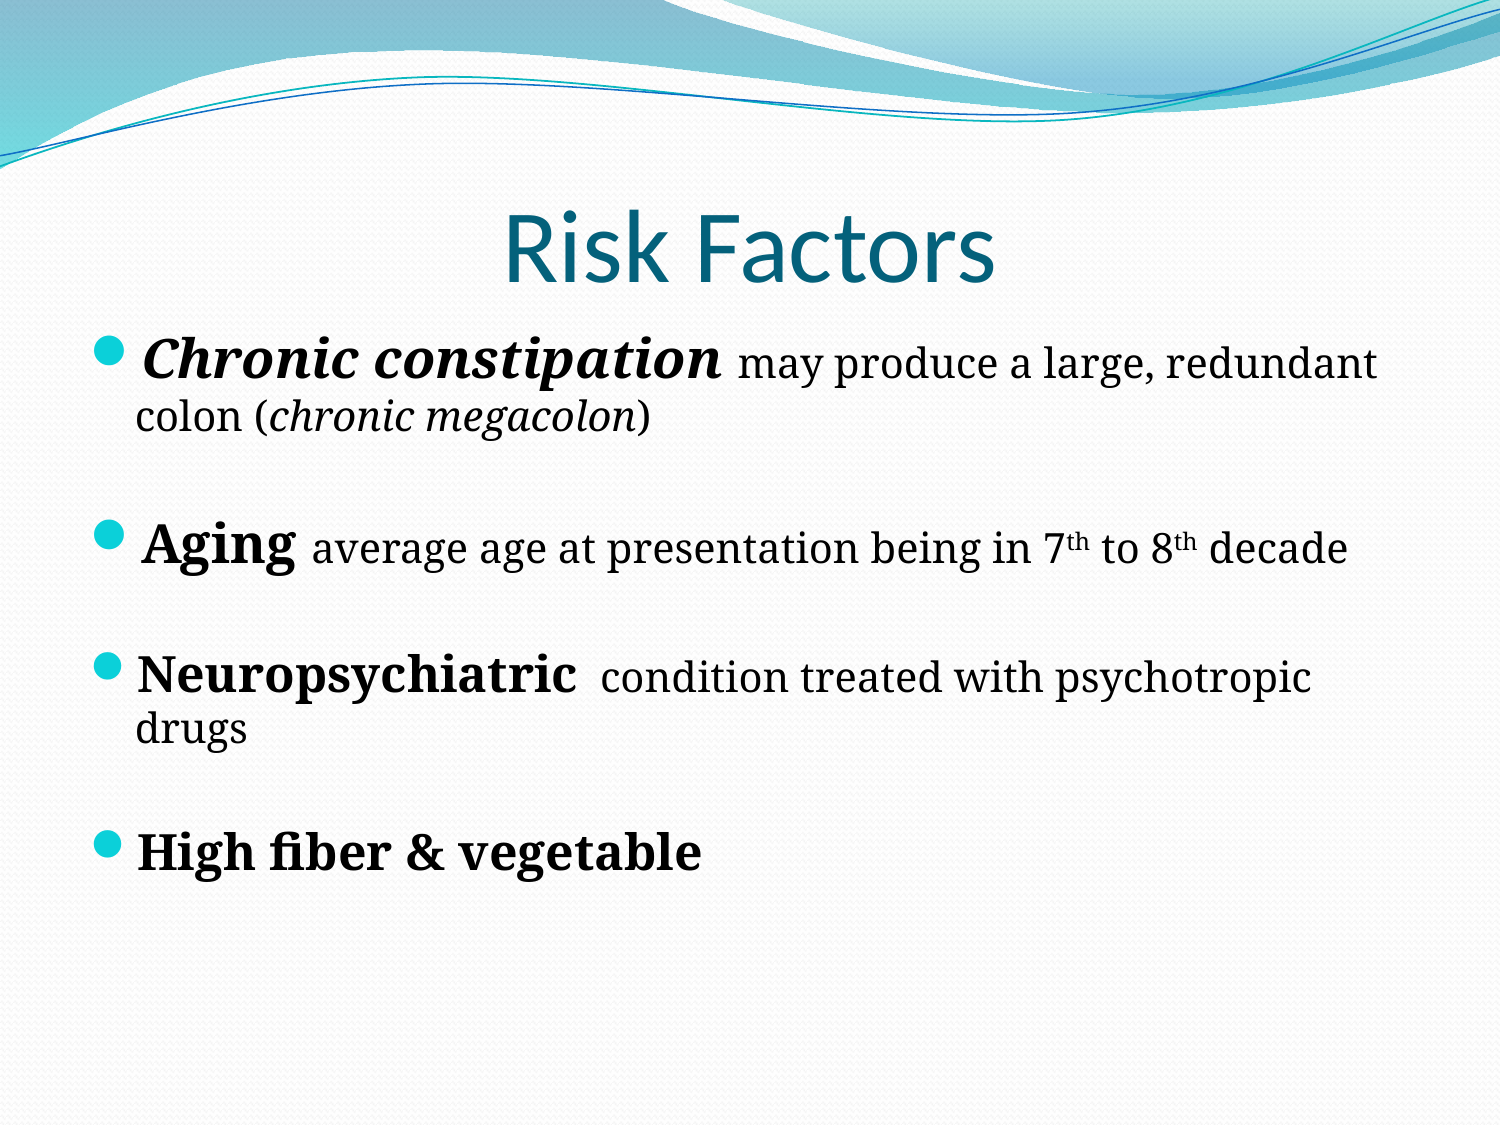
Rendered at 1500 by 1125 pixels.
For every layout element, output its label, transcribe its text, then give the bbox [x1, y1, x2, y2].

list Chronic constipation may produce a large, redundant colon (chronic megacolon) Aging average age at presentation being in 7th to 8th decade Neuropsychiatric condition treated with psychotropic drugs High fiber & vegetable [75, 317, 1425, 1038]
title Risk Factors [75, 115, 1425, 303]
